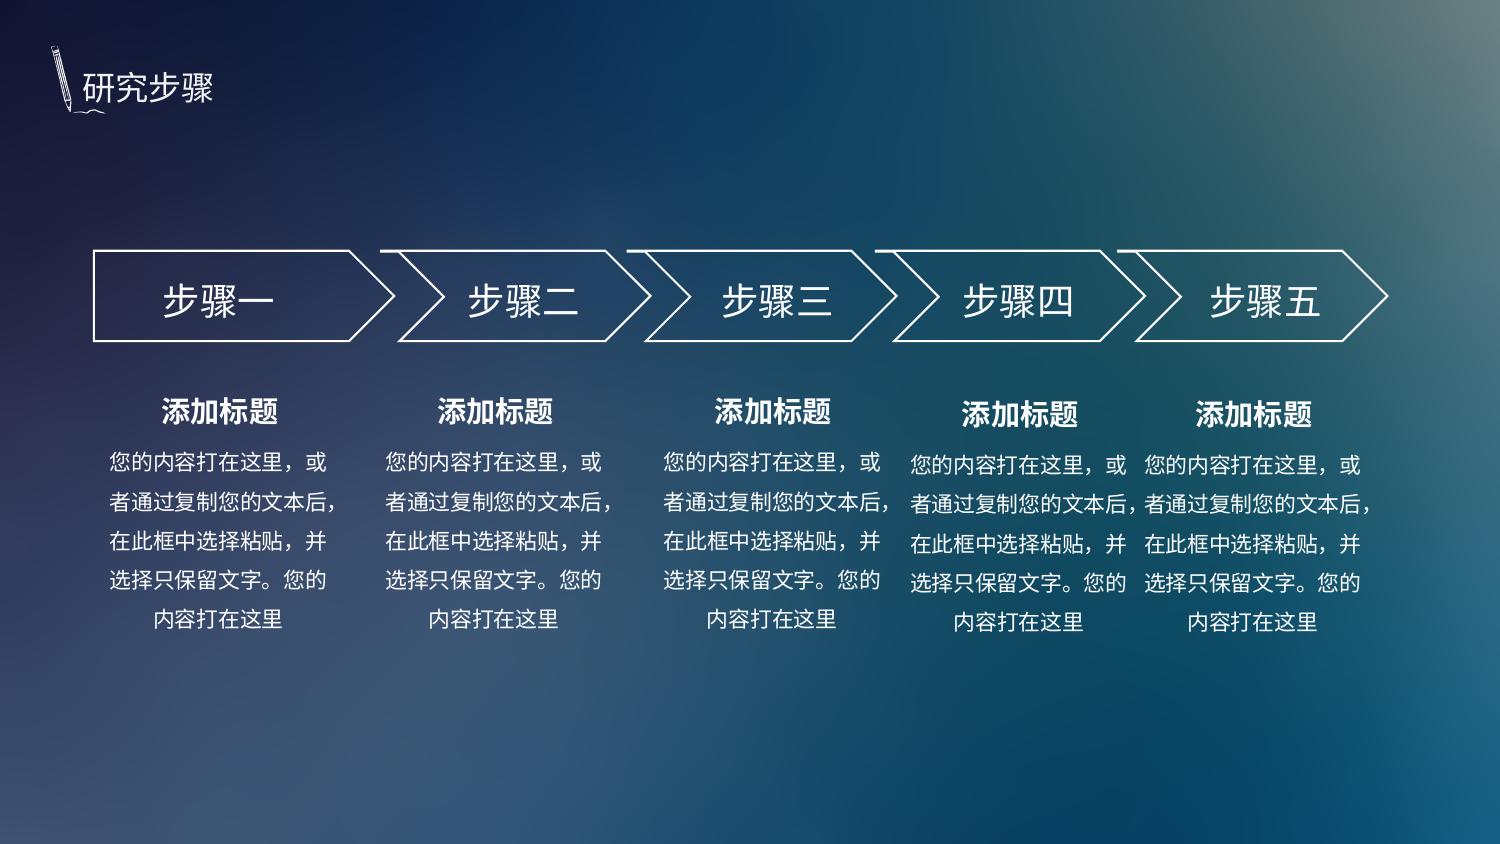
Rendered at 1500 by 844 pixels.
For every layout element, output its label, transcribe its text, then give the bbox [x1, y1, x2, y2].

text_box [369, 386, 619, 643]
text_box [894, 389, 1128, 645]
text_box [93, 250, 381, 342]
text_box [1128, 389, 1378, 645]
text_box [627, 250, 875, 342]
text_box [93, 386, 344, 643]
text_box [875, 250, 1118, 342]
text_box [381, 250, 627, 342]
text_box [647, 386, 897, 643]
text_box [1118, 250, 1388, 342]
picture [0, 0, 1500, 844]
text_box 研究步骤 [67, 59, 357, 115]
